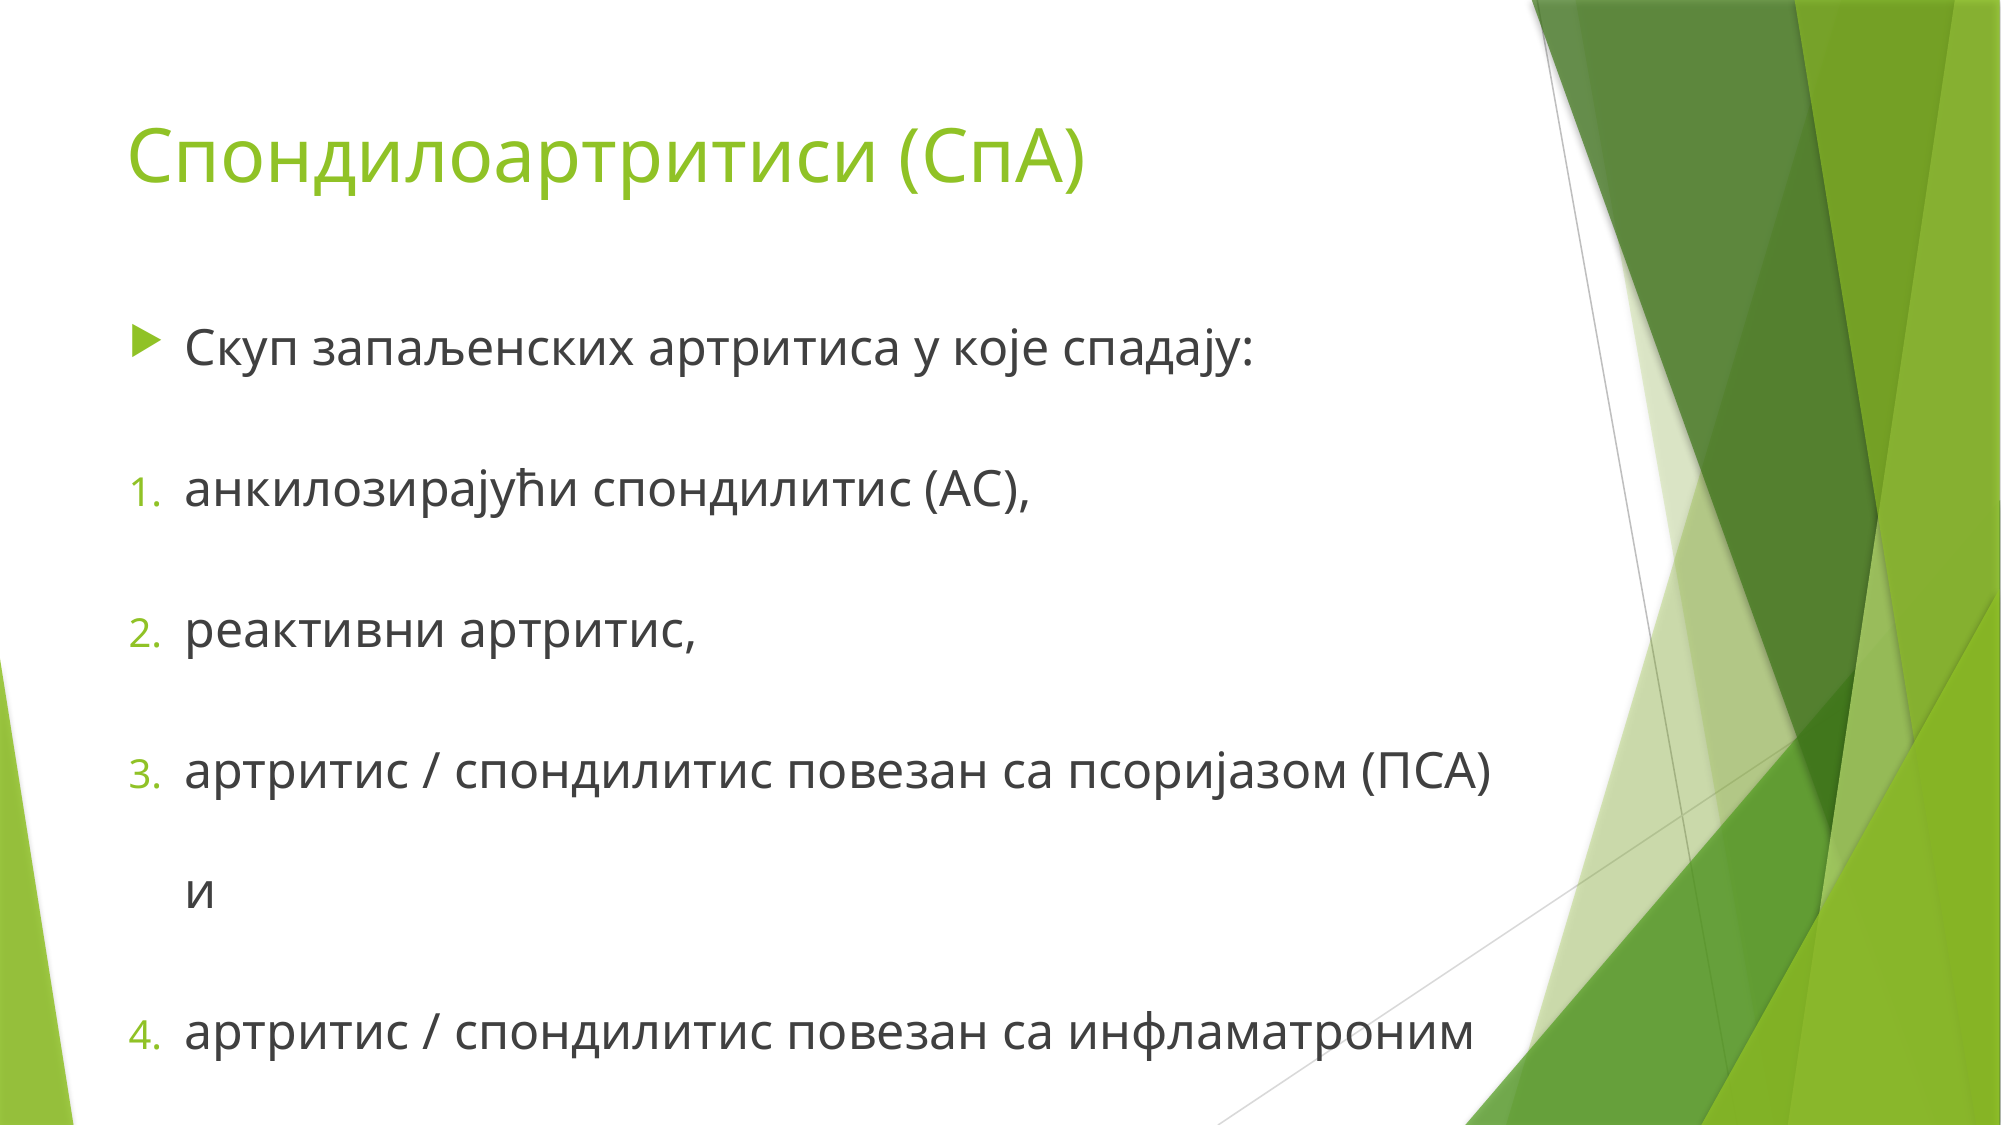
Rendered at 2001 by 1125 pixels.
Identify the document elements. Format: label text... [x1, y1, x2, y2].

title Спондилоартритиси (СпА) [111, 99, 1522, 317]
list Скуп запаљенских артритиса у које спадају: анкилозирајући спондилитис (АС), реактивни артритис, артритис / спондилитис повезан са псоријазом (ПСА) и артритис / спондилитис повезан са инфламатроним болестима црева (ИБД) [113, 248, 1524, 885]
